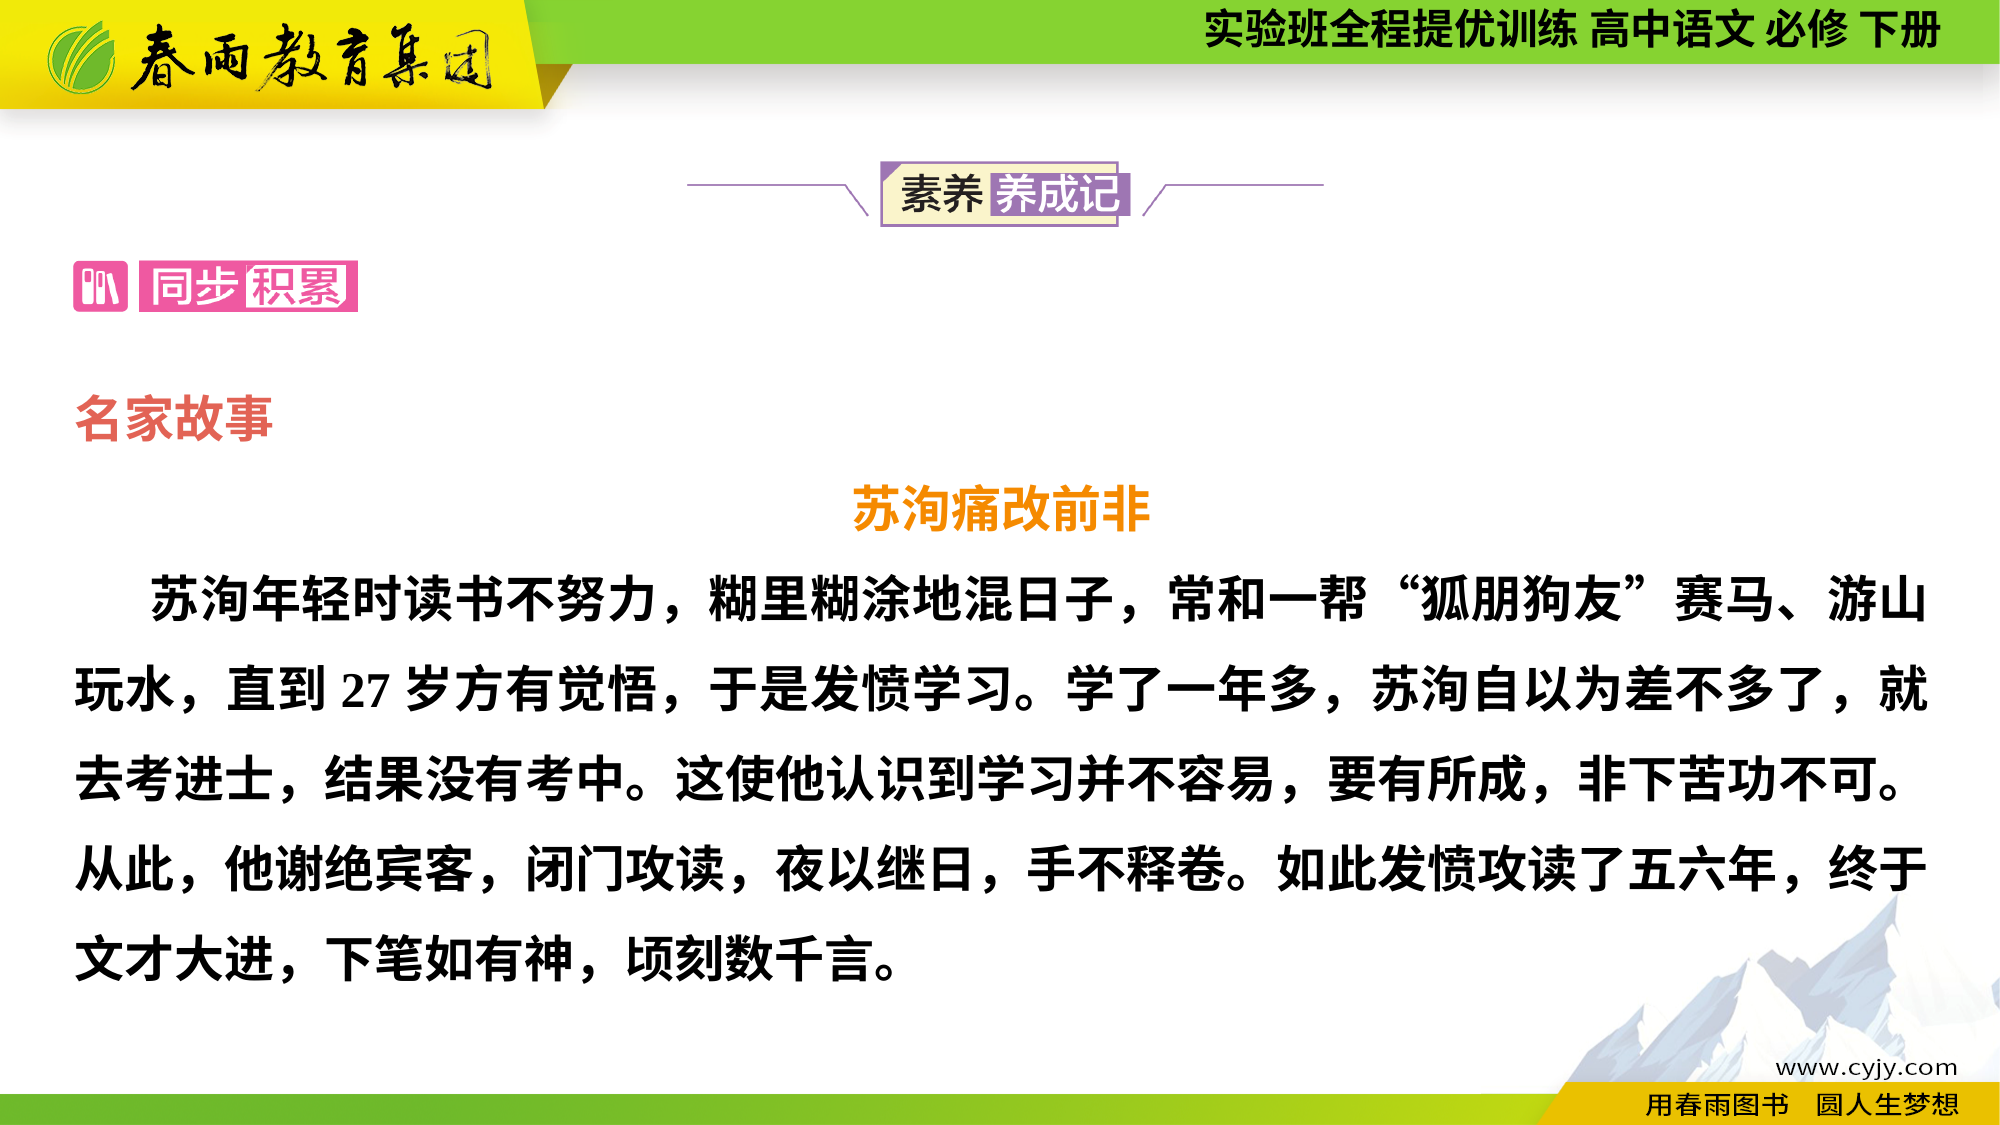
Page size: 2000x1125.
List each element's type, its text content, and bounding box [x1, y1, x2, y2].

picture [0, 0, 2000, 1125]
list 名家故事 苏洵痛改前非 苏洵年轻时读书不努力，糊里糊涂地混日子，常和一帮“狐朋狗友”赛马、游山玩水，直到27岁方有觉悟，于是发愤学习。学了一年多，苏洵自以为差不多了，就去考进士，结果没有考中。这使他认识到学习并不容易，要有所成，非下苦功不可。从此，他谢绝宾客，闭门攻读，夜以继日，手不释卷。如此发愤攻读了五六年，终于文才大进，下笔如有神，顷刻数千言。 [59, 350, 1944, 1002]
